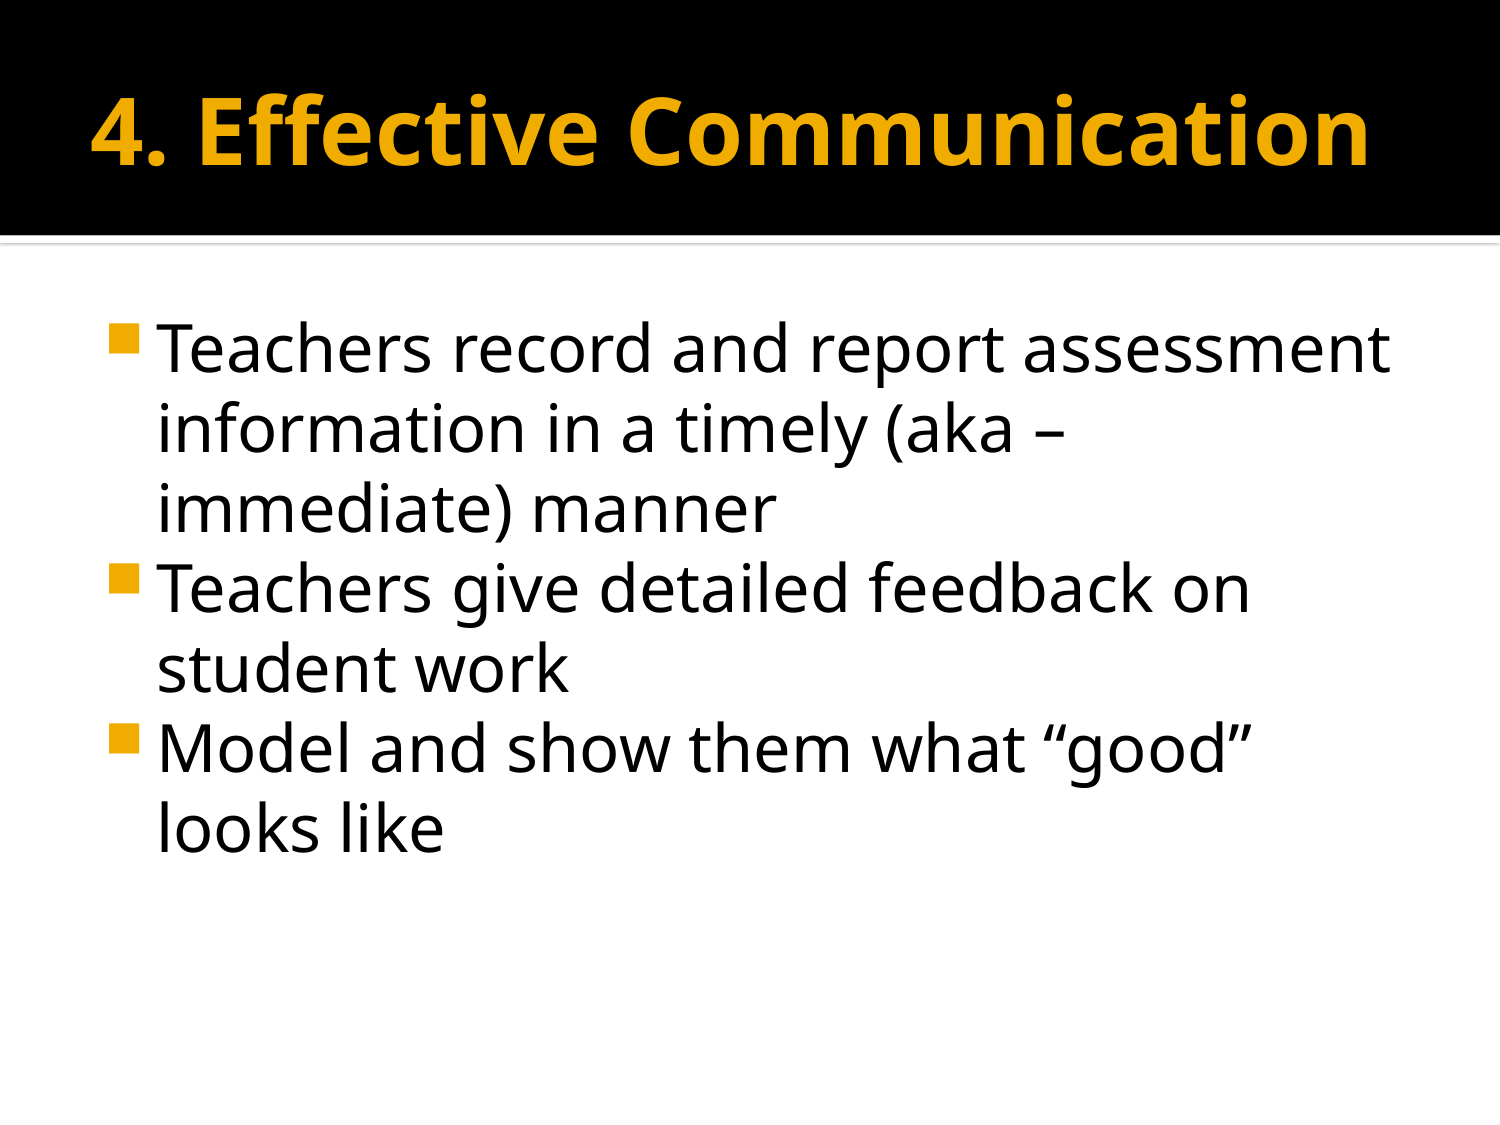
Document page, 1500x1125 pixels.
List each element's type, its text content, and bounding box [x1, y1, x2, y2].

title 4. Effective Communication [75, 25, 1425, 231]
list Teachers record and report assessment information in a timely (aka – immediate) manner Teachers give detailed feedback on student work Model and show them what “good” looks like [75, 291, 1425, 1050]
